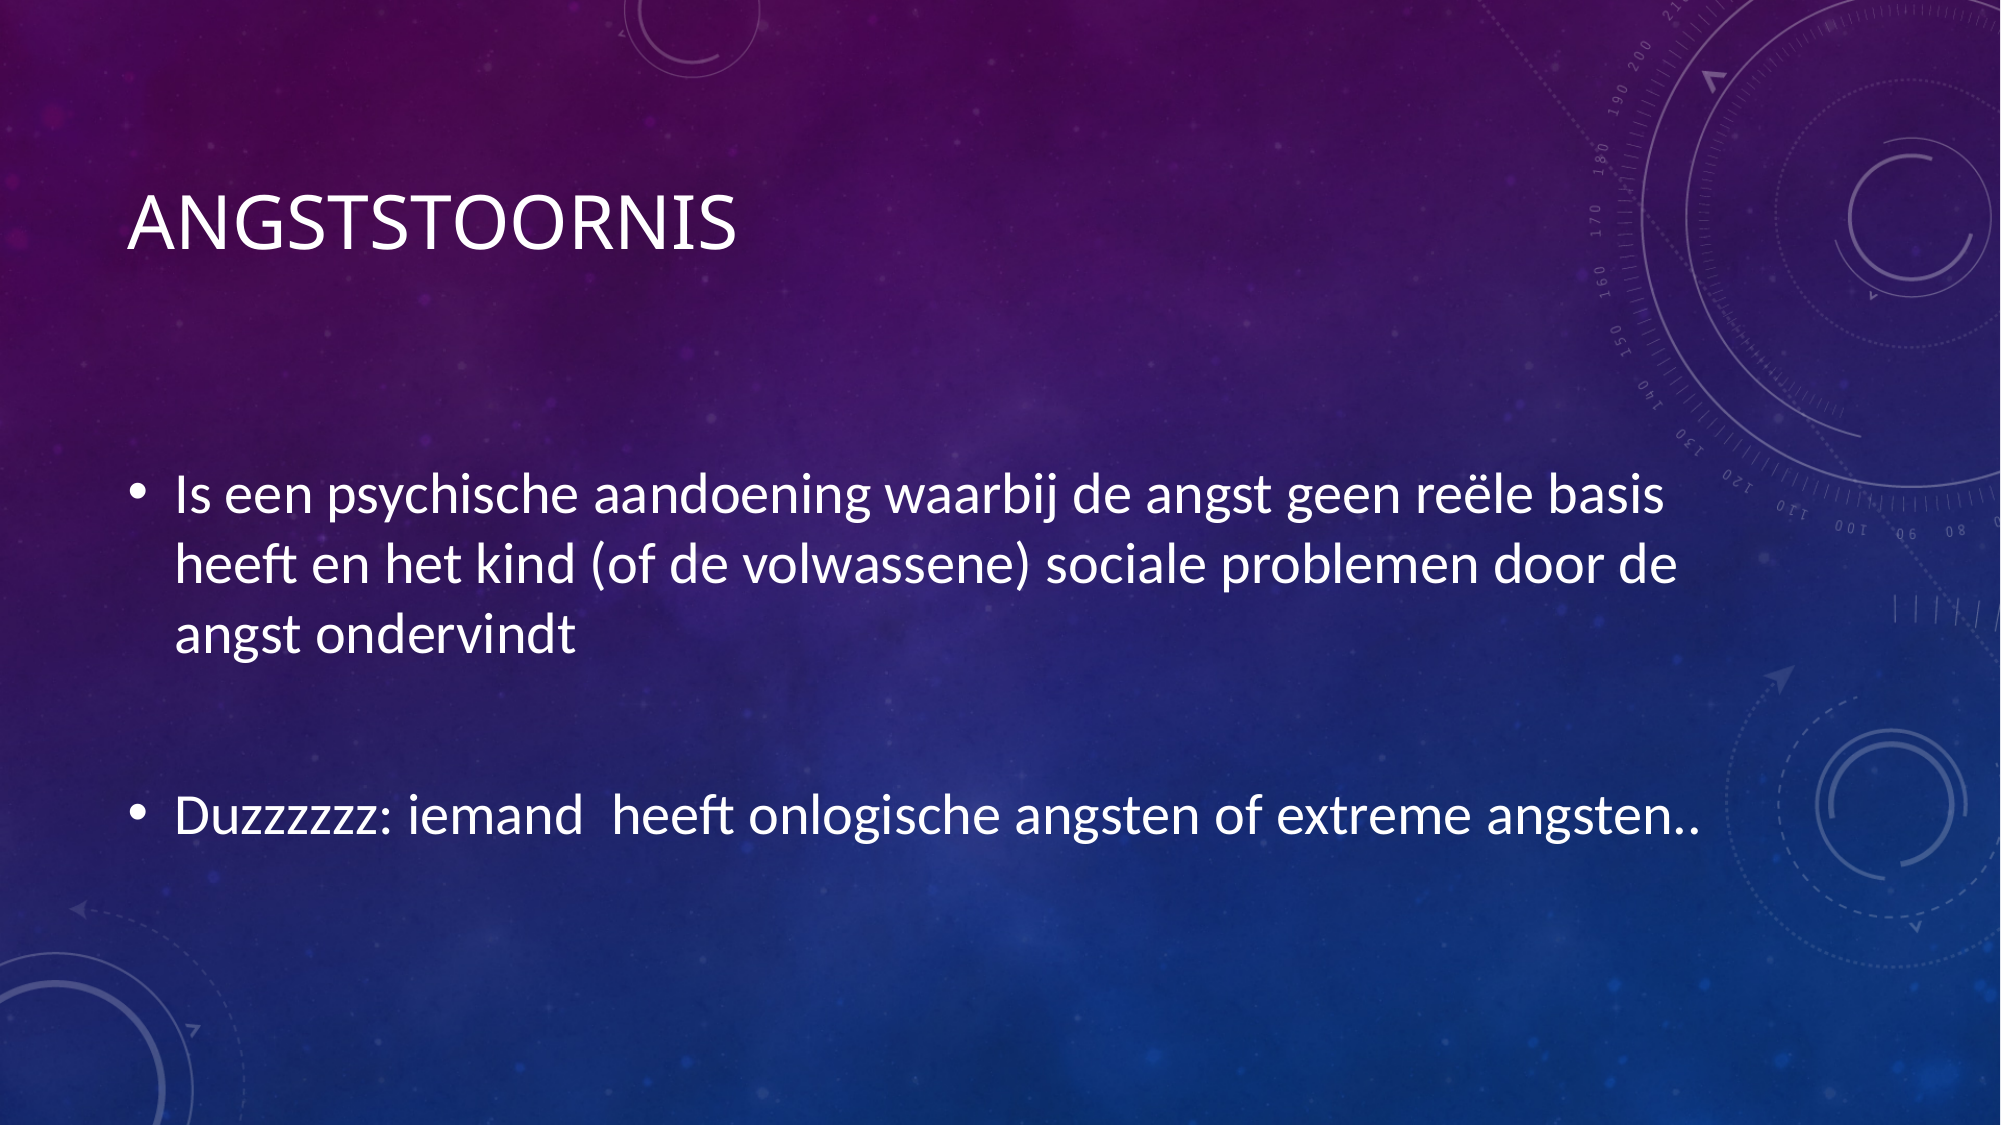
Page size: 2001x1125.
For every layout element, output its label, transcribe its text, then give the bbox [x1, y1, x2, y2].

picture [0, 0, 2001, 1125]
title angststoornis [112, 99, 1775, 339]
list Is een psychische aandoening waarbij de angst geen reële basis heeft en het kind (of de volwassene) sociale problemen door de angst ondervindt Duzzzzzz: iemand heeft onlogische angsten of extreme angsten.. [112, 351, 1775, 950]
